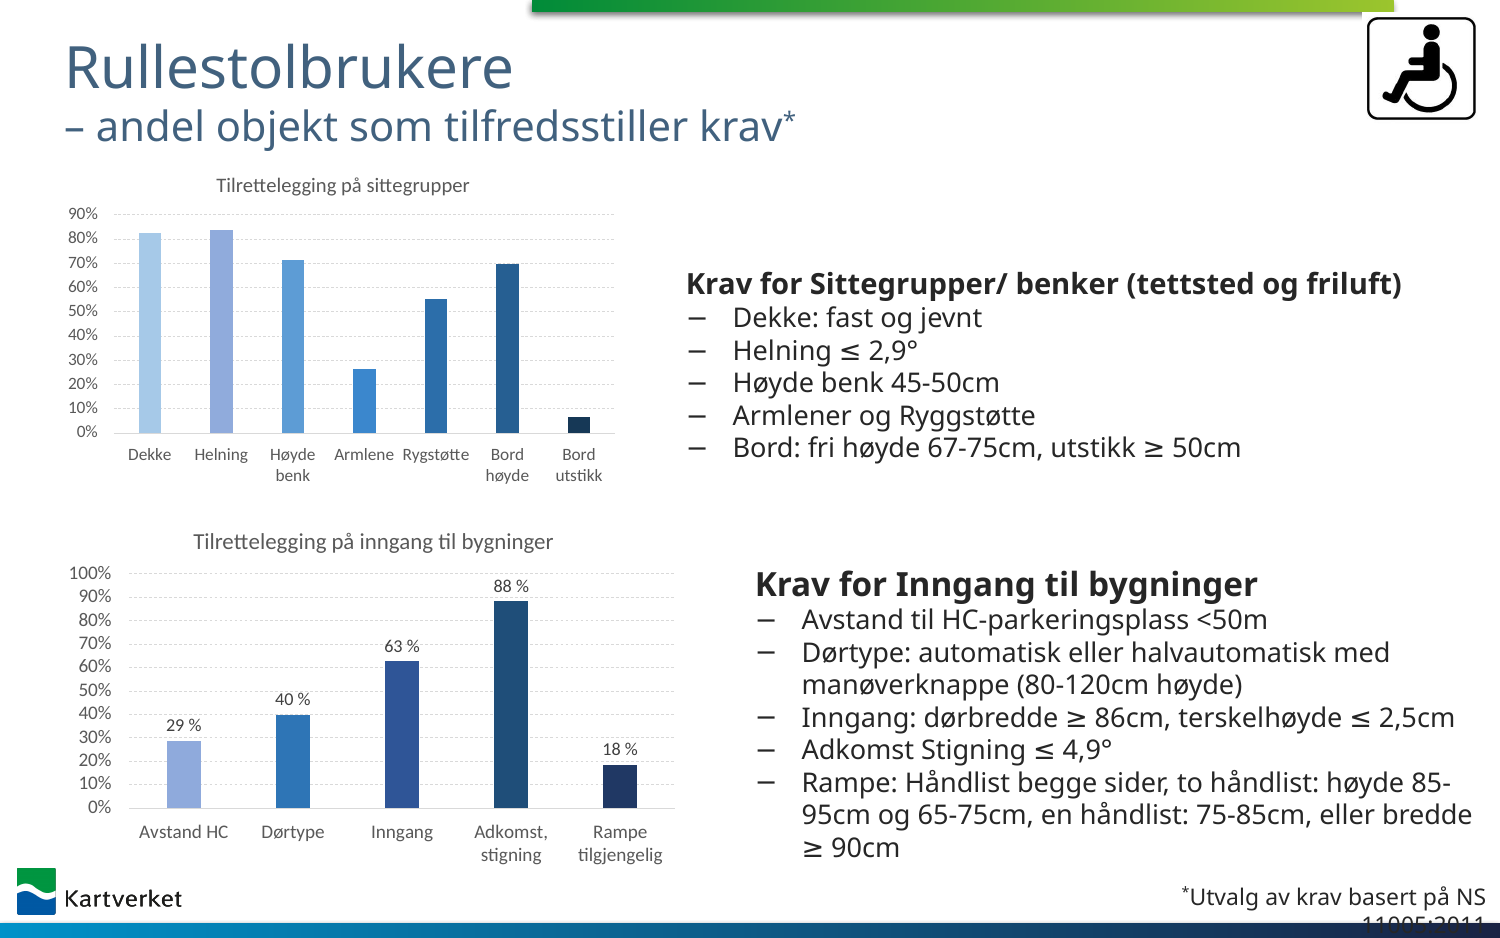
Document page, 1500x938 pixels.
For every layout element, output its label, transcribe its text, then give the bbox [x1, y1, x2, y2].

text_box Krav for Inngang til bygninger Avstand til HC-parkeringsplass <50m Dørtype: automatisk eller halvautomatisk med manøverknappe (80-120cm høyde) Inngang: dørbredde ≥ 86cm, terskelhøyde ≤ 2,5cm Adkomst Stigning ≤ 4,9° Rampe: Håndlist begge sider, to håndlist: høyde 85-95cm og 65-75cm, en håndlist: 75-85cm, eller bredde ≥ 90cm [740, 555, 1491, 870]
text_box *Utvalg av krav basert på NS 11005:2011 [1068, 873, 1500, 938]
text_box Rullestolbrukere – andel objekt som tilfredsstiller krav* [49, 25, 1431, 158]
picture [62, 520, 686, 874]
picture [1362, 12, 1481, 126]
picture [62, 166, 625, 492]
text_box Krav for Sittegrupper/ benker (tettsted og friluft) Dekke: fast og jevnt Helning ≤ 2,9° Høyde benk 45-50cm Armlener og Ryggstøtte Bord: fri høyde 67-75cm, utstikk ≥ 50cm [670, 258, 1418, 471]
